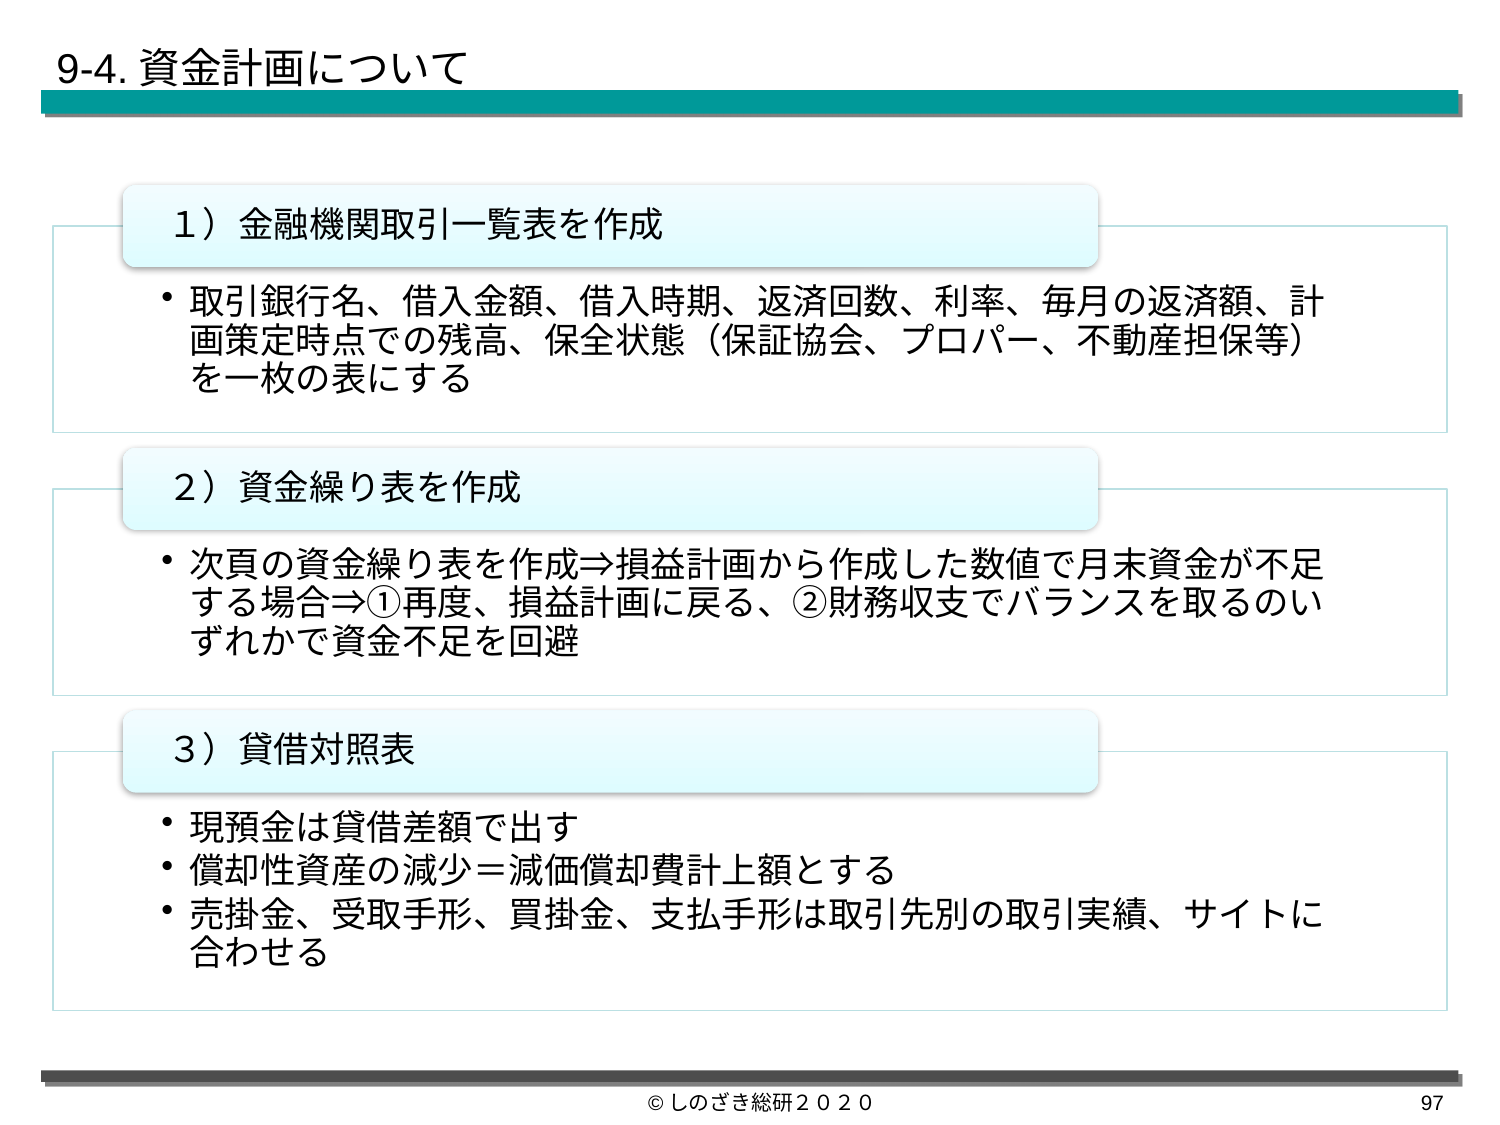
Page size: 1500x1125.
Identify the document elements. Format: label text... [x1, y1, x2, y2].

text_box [52, 160, 1448, 1036]
slide_number 96 [1108, 1082, 1459, 1125]
footer ©しのざき総研２０２０ [524, 1082, 1000, 1125]
title 9-4.資金計画について [41, 30, 656, 102]
